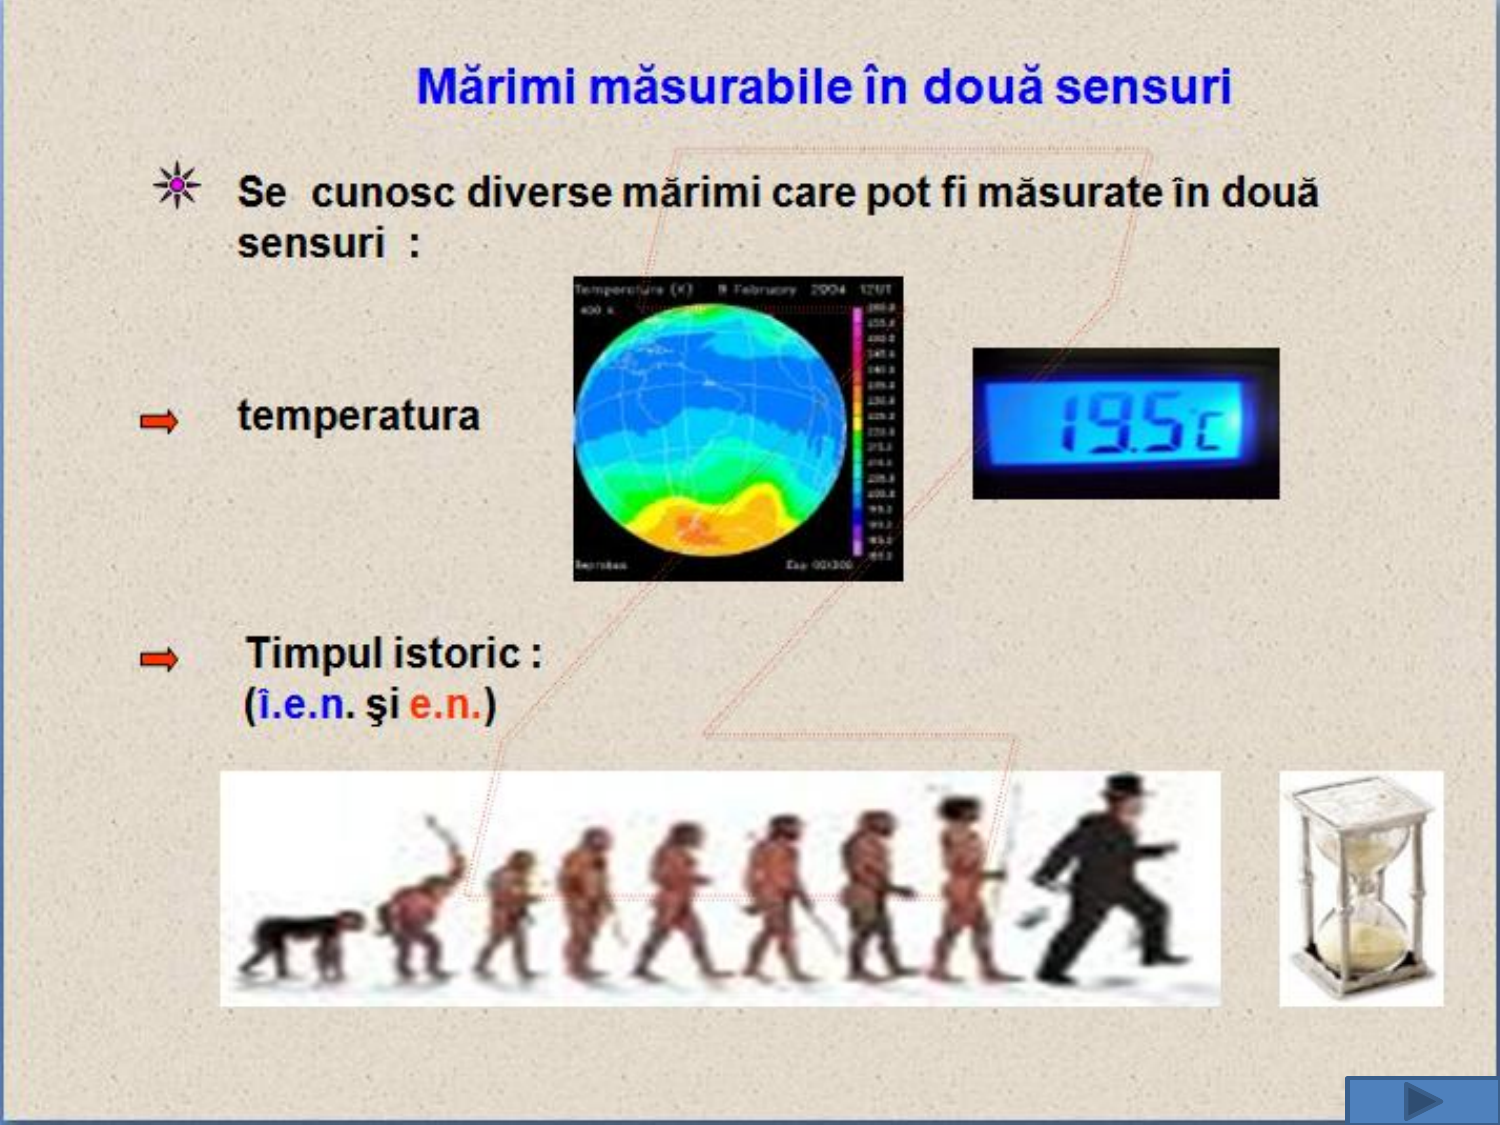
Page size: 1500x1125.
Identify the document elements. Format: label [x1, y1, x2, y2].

text_box [1345, 1076, 1500, 1125]
picture [0, 0, 1500, 1125]
